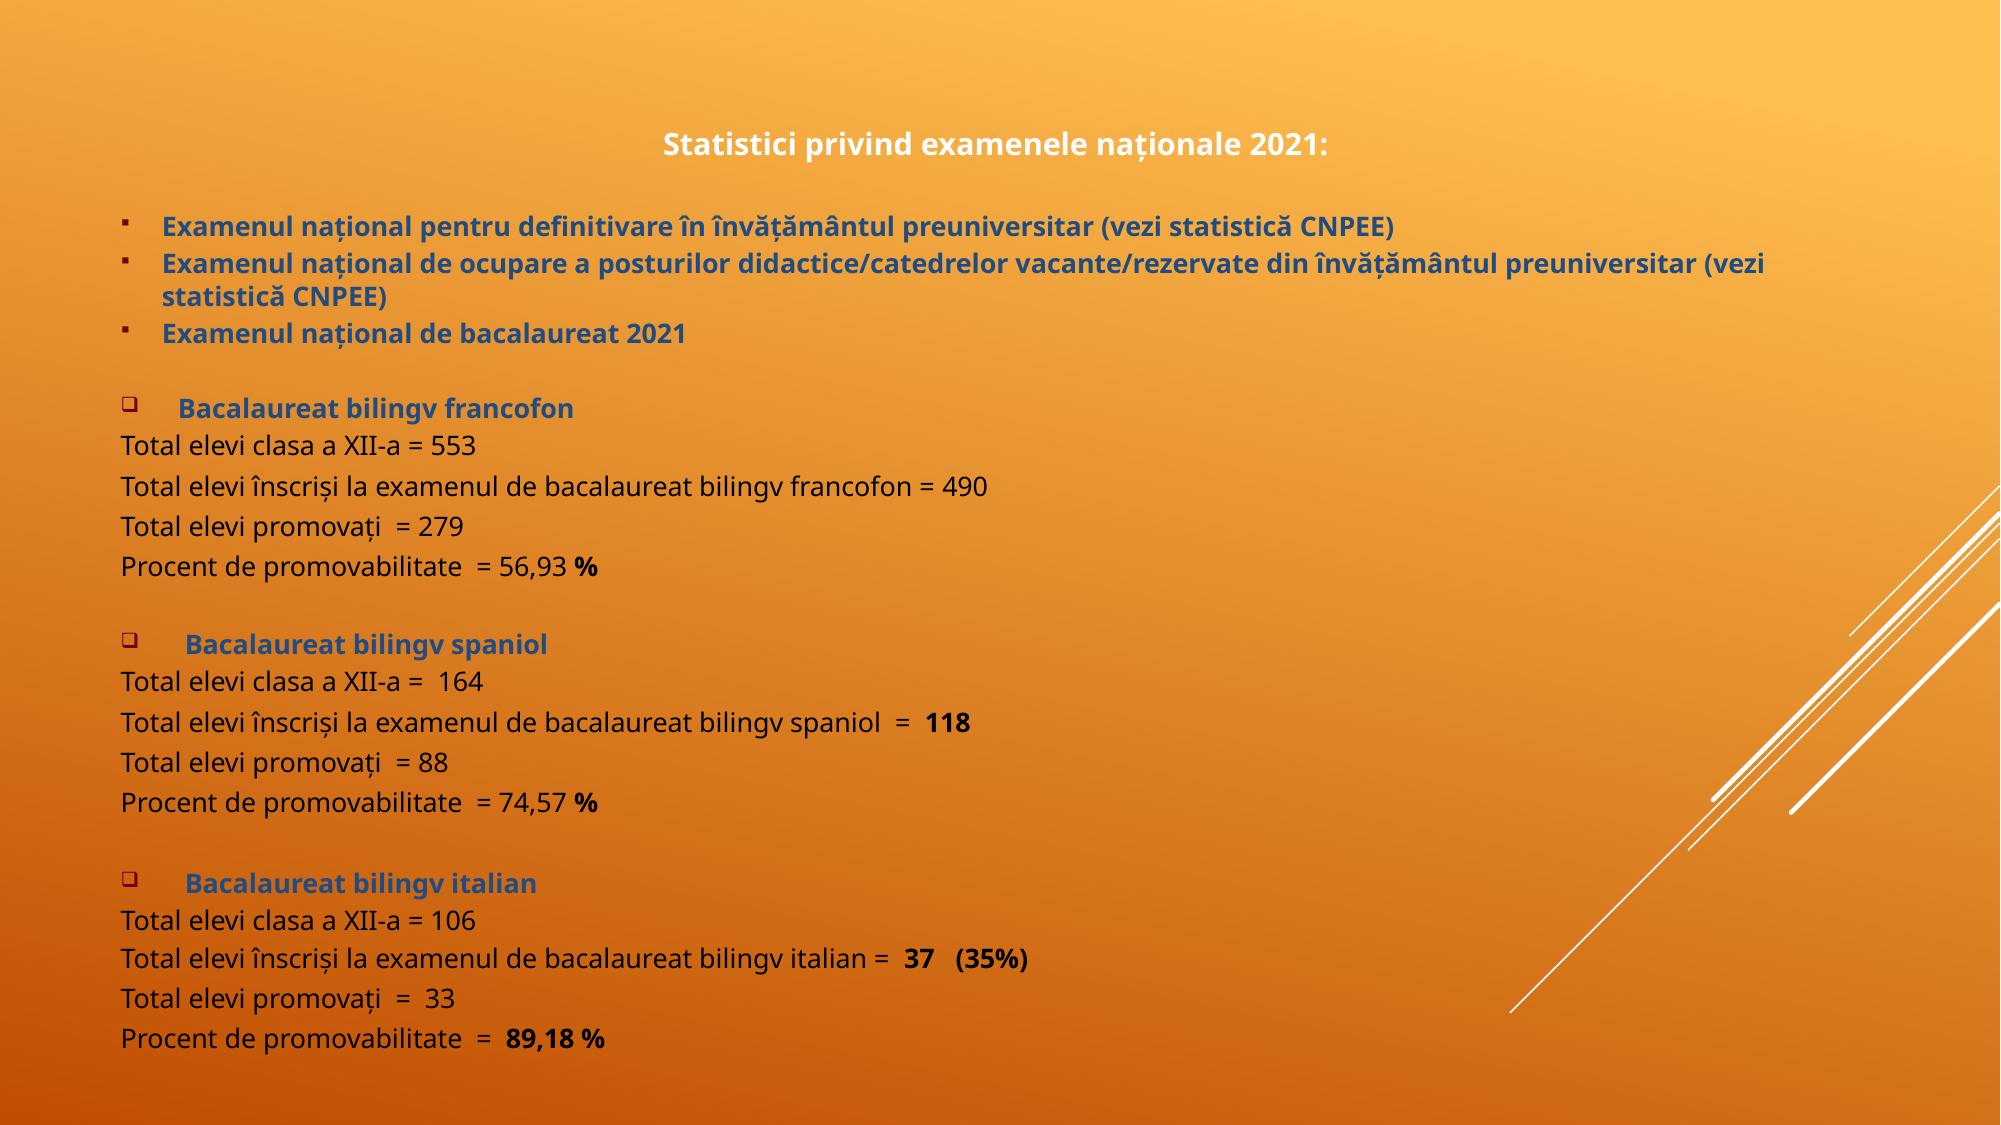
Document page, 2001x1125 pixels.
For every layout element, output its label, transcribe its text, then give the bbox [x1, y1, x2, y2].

list Statistici privind examenele naționale 2021: Examenul național pentru definitivare în învățământul preuniversitar (vezi statistică CNPEE) Examenul național de ocupare a posturilor didactice/catedrelor vacante/rezervate din învățământul preuniversitar (vezi statistică CNPEE) Examenul național de bacalaureat 2021 Bacalaureat bilingv francofon Total elevi clasa a XII-a = 553 Total elevi înscriși la examenul de bacalaureat bilingv francofon = 490 Total elevi promovați = 279 Procent de promovabilitate = 56,93 % Bacalaureat bilingv spaniol Total elevi clasa a XII-a = 164 Total elevi înscriși la examenul de bacalaureat bilingv spaniol = 118 Total elevi promovați = 88 Procent de promovabilitate = 74,57 % Bacalaureat bilingv italian Total elevi clasa a XII-a = 106 Total elevi înscriși la examenul de bacalaureat bilingv italian = 37 (35%) Total elevi promovați = 33 Procent de promovabilitate = 89,18 % [105, 68, 1886, 1073]
